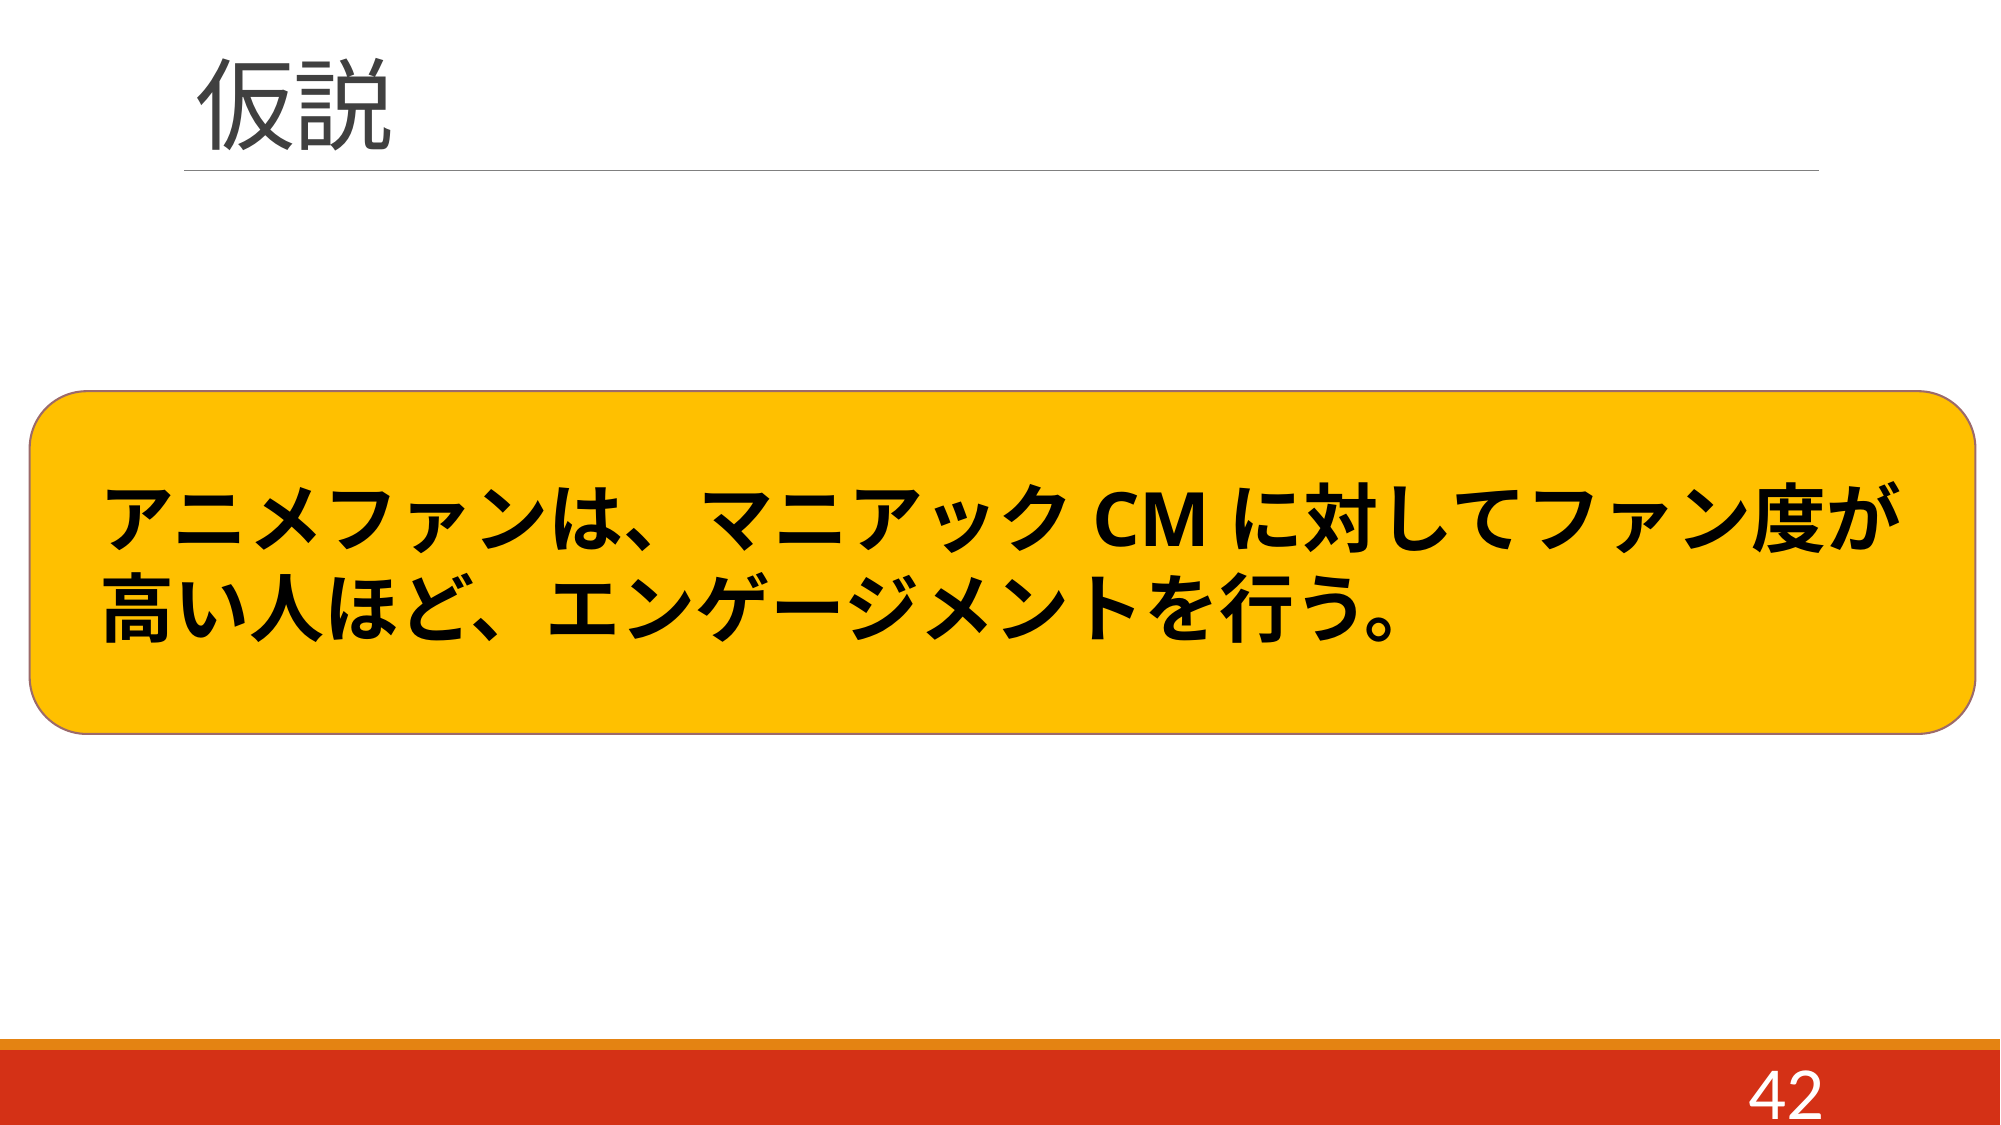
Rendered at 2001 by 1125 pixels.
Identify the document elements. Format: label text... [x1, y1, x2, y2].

text_box [29, 391, 1976, 734]
slide_number 42 [1624, 1059, 1840, 1120]
text_box アニメファンは、マニアックCMに対してファン度が高い人ほど、エンゲージメントを行う。 [84, 464, 1917, 660]
title 仮説 [180, 28, 1830, 171]
